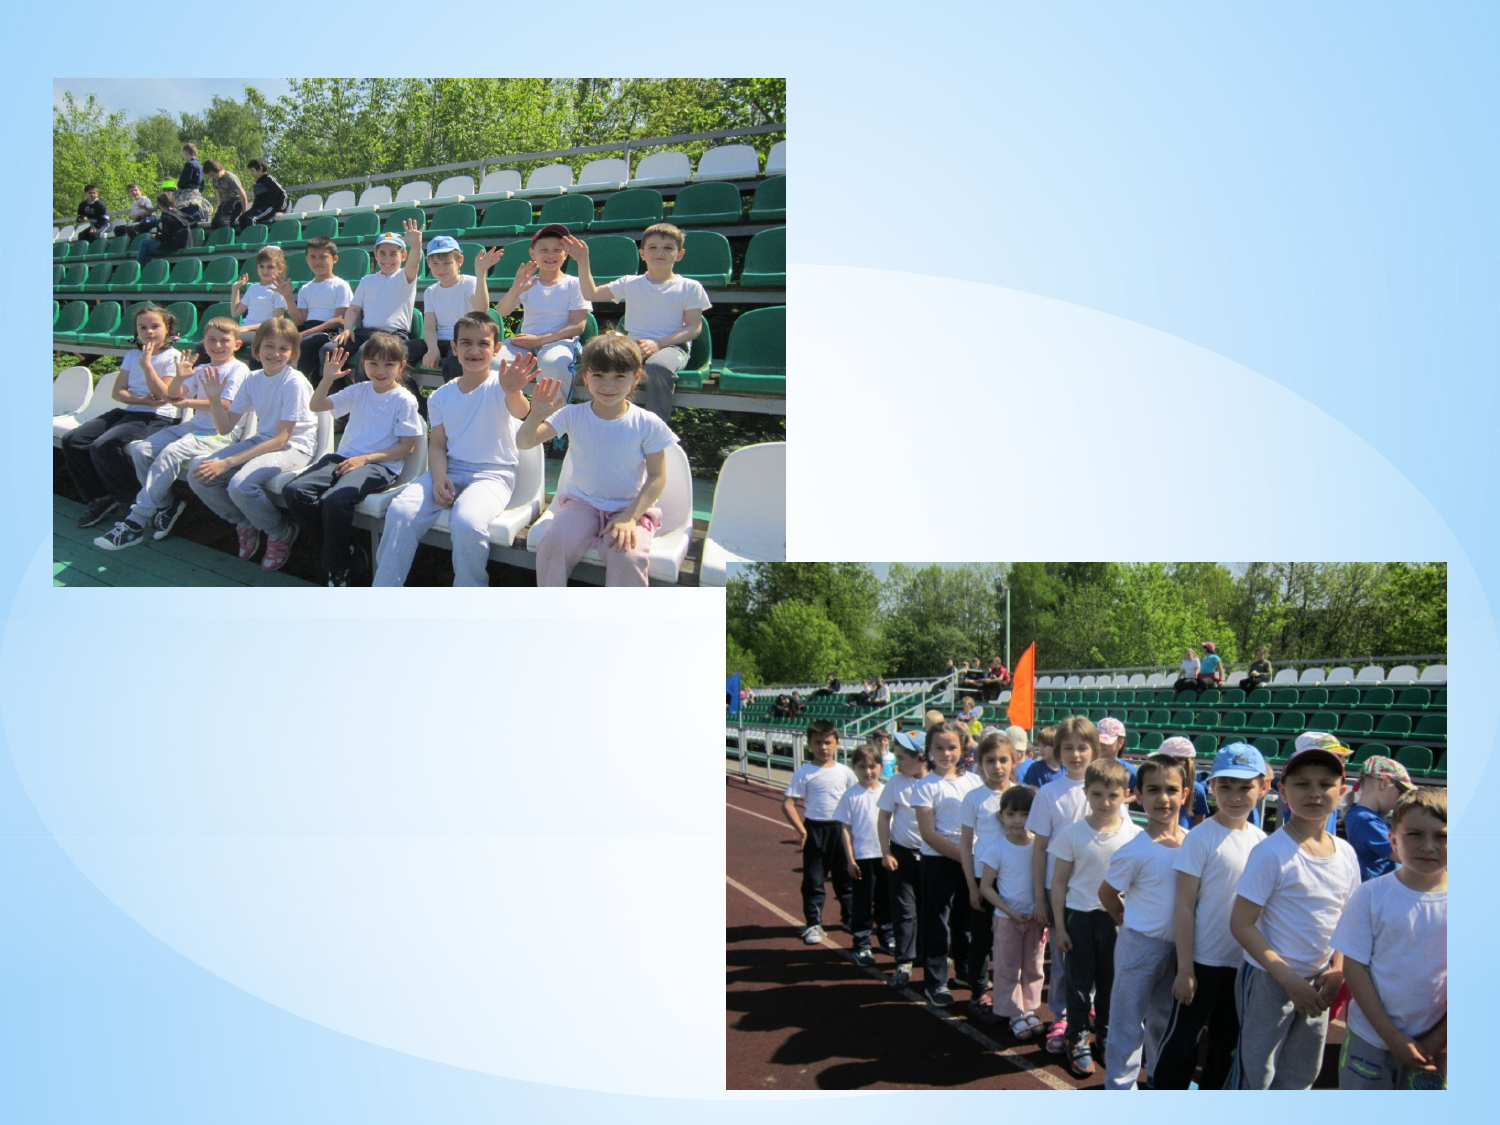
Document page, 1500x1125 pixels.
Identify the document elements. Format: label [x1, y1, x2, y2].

list [52, 77, 786, 587]
picture [726, 562, 1448, 1090]
